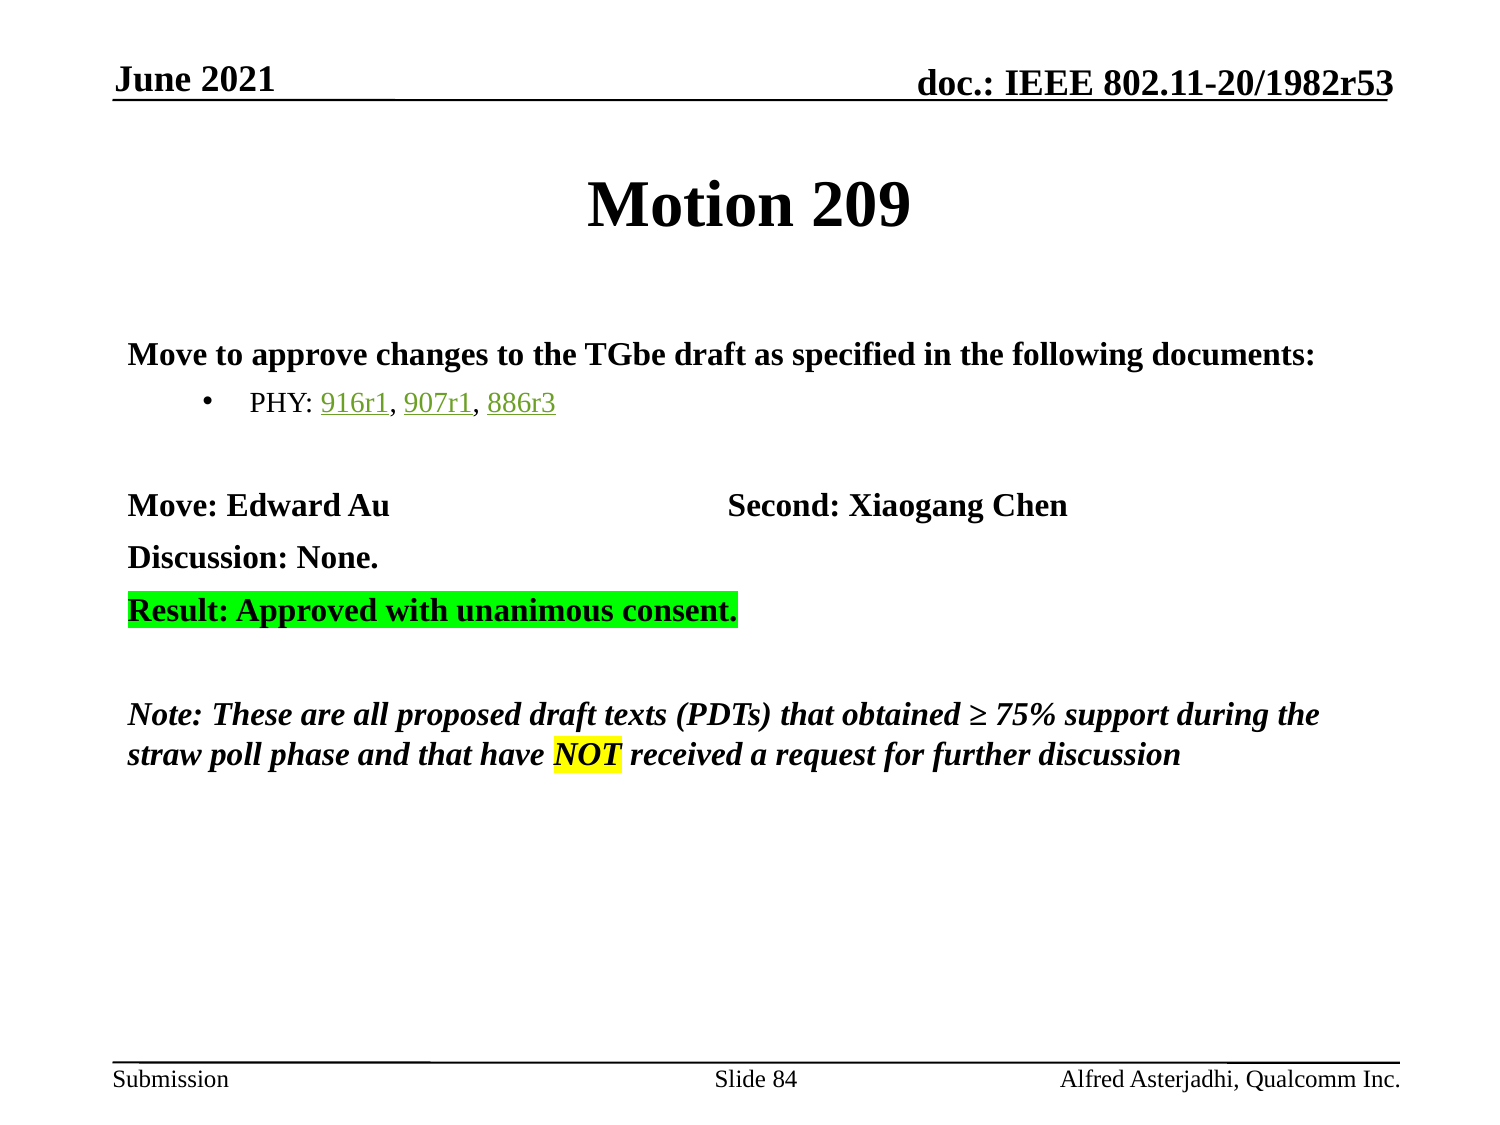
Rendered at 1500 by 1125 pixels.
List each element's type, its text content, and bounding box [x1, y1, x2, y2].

list Move to approve changes to the TGbe draft as specified in the following documents: PHY: 916r1, 907r1, 886r3 Move: Edward Au Second: Xiaogang Chen Discussion: None. Result: Approved with unanimous consent. Note: These are all proposed draft texts (PDTs) that obtained ≥ 75% support during the straw poll phase and that have NOT received a request for further discussion [112, 324, 1388, 1000]
slide_number Slide 84 [712, 1061, 800, 1123]
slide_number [114, 54, 423, 100]
footer Alfred Asterjadhi, Qualcomm Inc. [878, 1061, 1402, 1093]
title Motion 209 [112, 112, 1388, 288]
